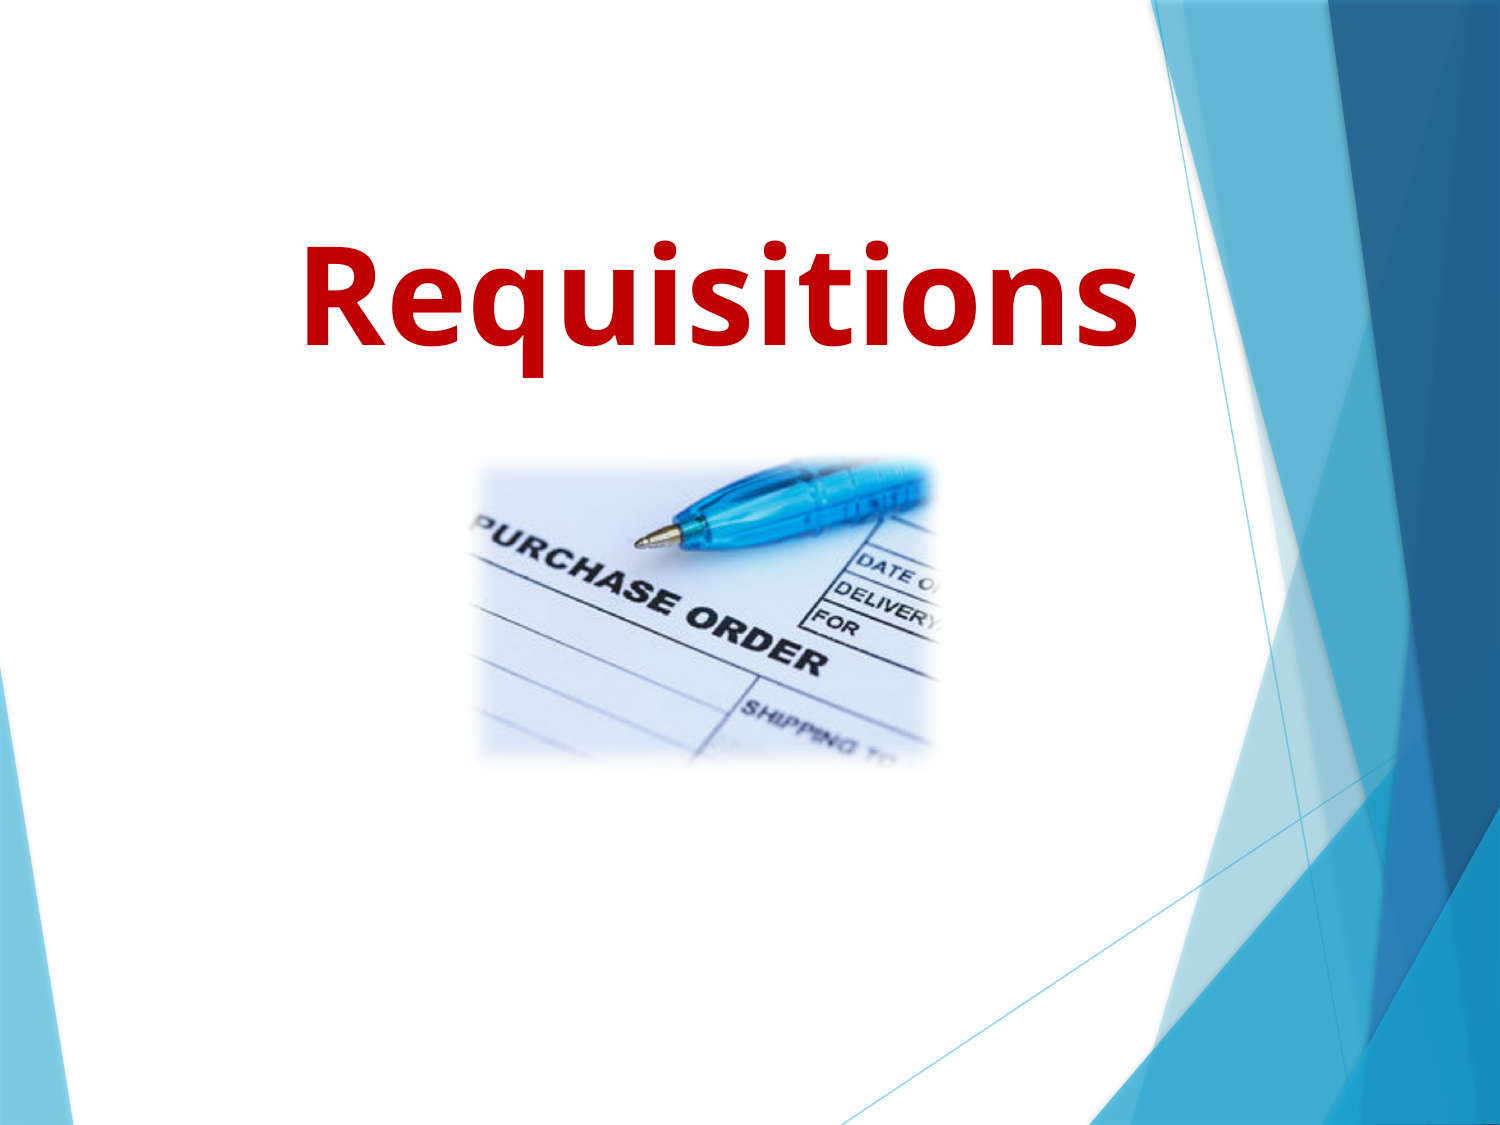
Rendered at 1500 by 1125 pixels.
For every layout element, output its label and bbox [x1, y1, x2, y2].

list [212, 200, 1225, 550]
picture [461, 449, 946, 776]
